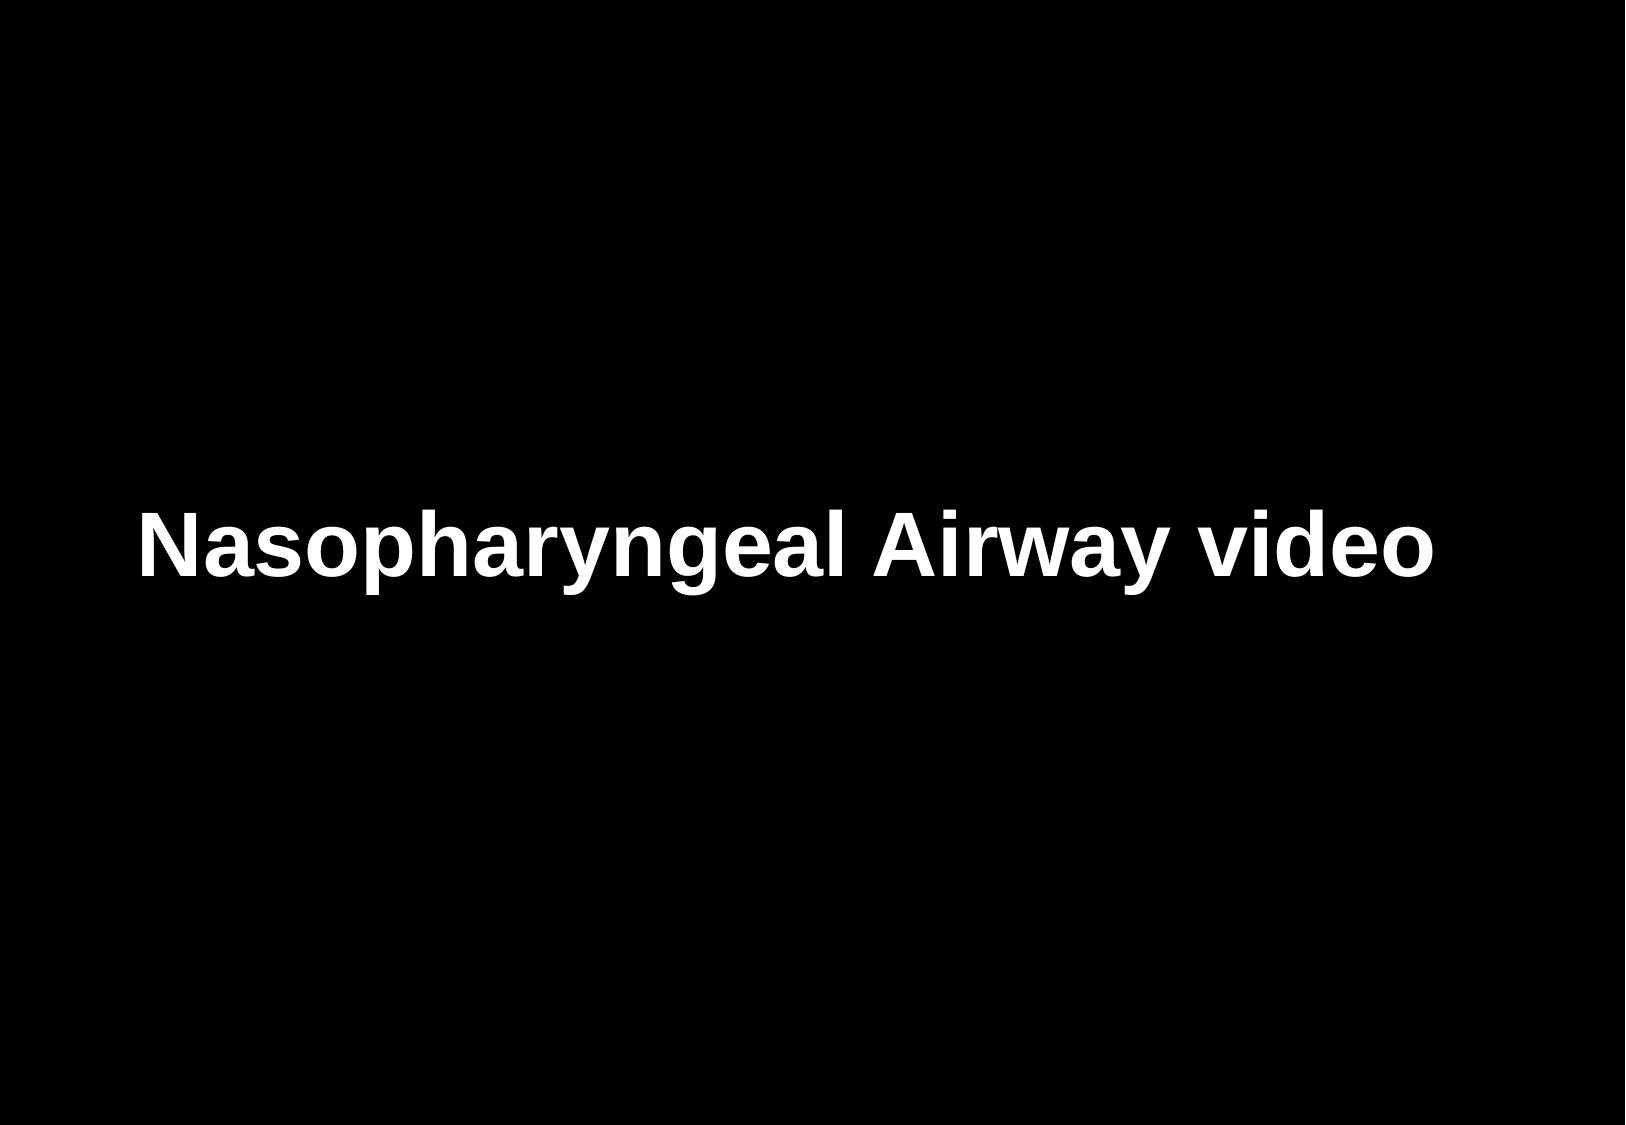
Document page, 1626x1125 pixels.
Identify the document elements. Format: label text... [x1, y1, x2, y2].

title Nasopharyngeal Airway video [121, 445, 1504, 634]
